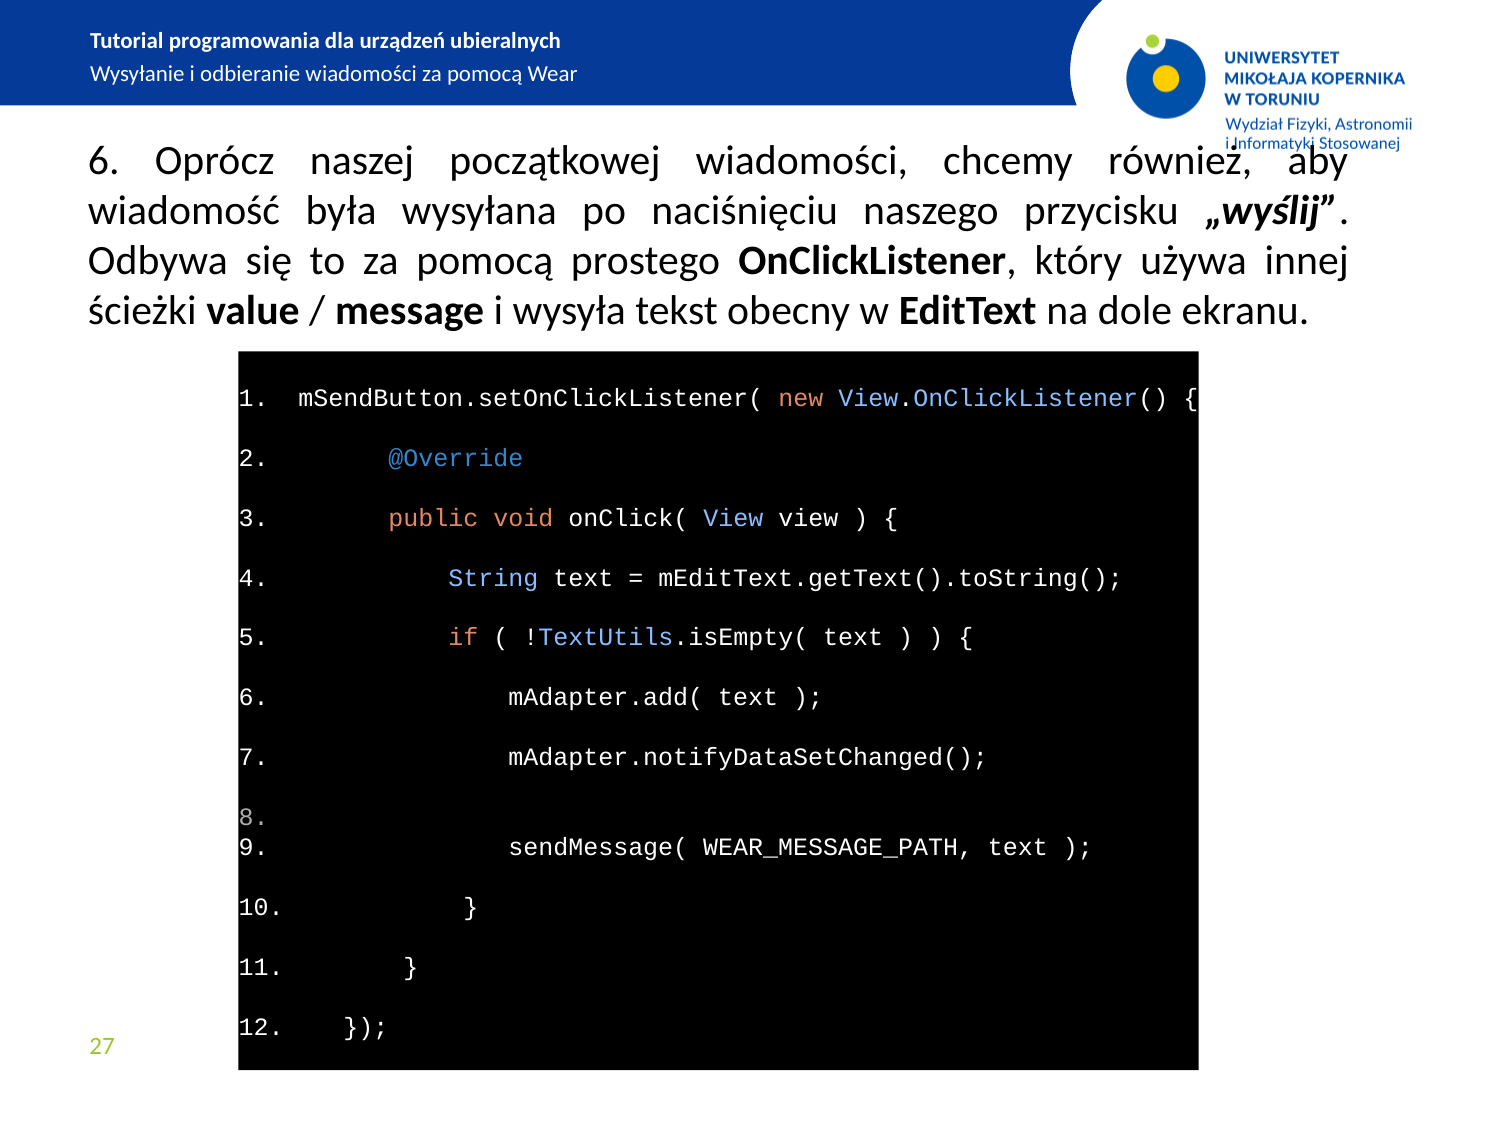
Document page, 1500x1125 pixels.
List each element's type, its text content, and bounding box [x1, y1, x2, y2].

list Wysyłanie i odbieranie wiadomości za pomocą Wear [75, 50, 1040, 96]
list Tutorial programowania dla urządzeń ubieralnych [75, 18, 1040, 50]
picture [1100, 8, 1438, 178]
text_box 6. Oprócz naszej początkowej wiadomości, chcemy również, aby wiadomość była wysyłana po naciśnięciu naszego przycisku „wyślij”. Odbywa się to za pomocą prostego OnClickListener, który używa innej ścieżki value / message i wysyła tekst obecny w EditText na dole ekranu. [73, 125, 1364, 568]
text_box mSendButton.setOnClickListener( new View.OnClickListener() { @Override public void onClick( View view ) { String text = mEditText.getText().toString(); if ( !TextUtils.isEmpty( text ) ) { mAdapter.add( text ); mAdapter.notifyDataSetChanged(); sendMessage( WEAR_MESSAGE_PATH, text ); } } }); [238, 351, 1199, 1071]
